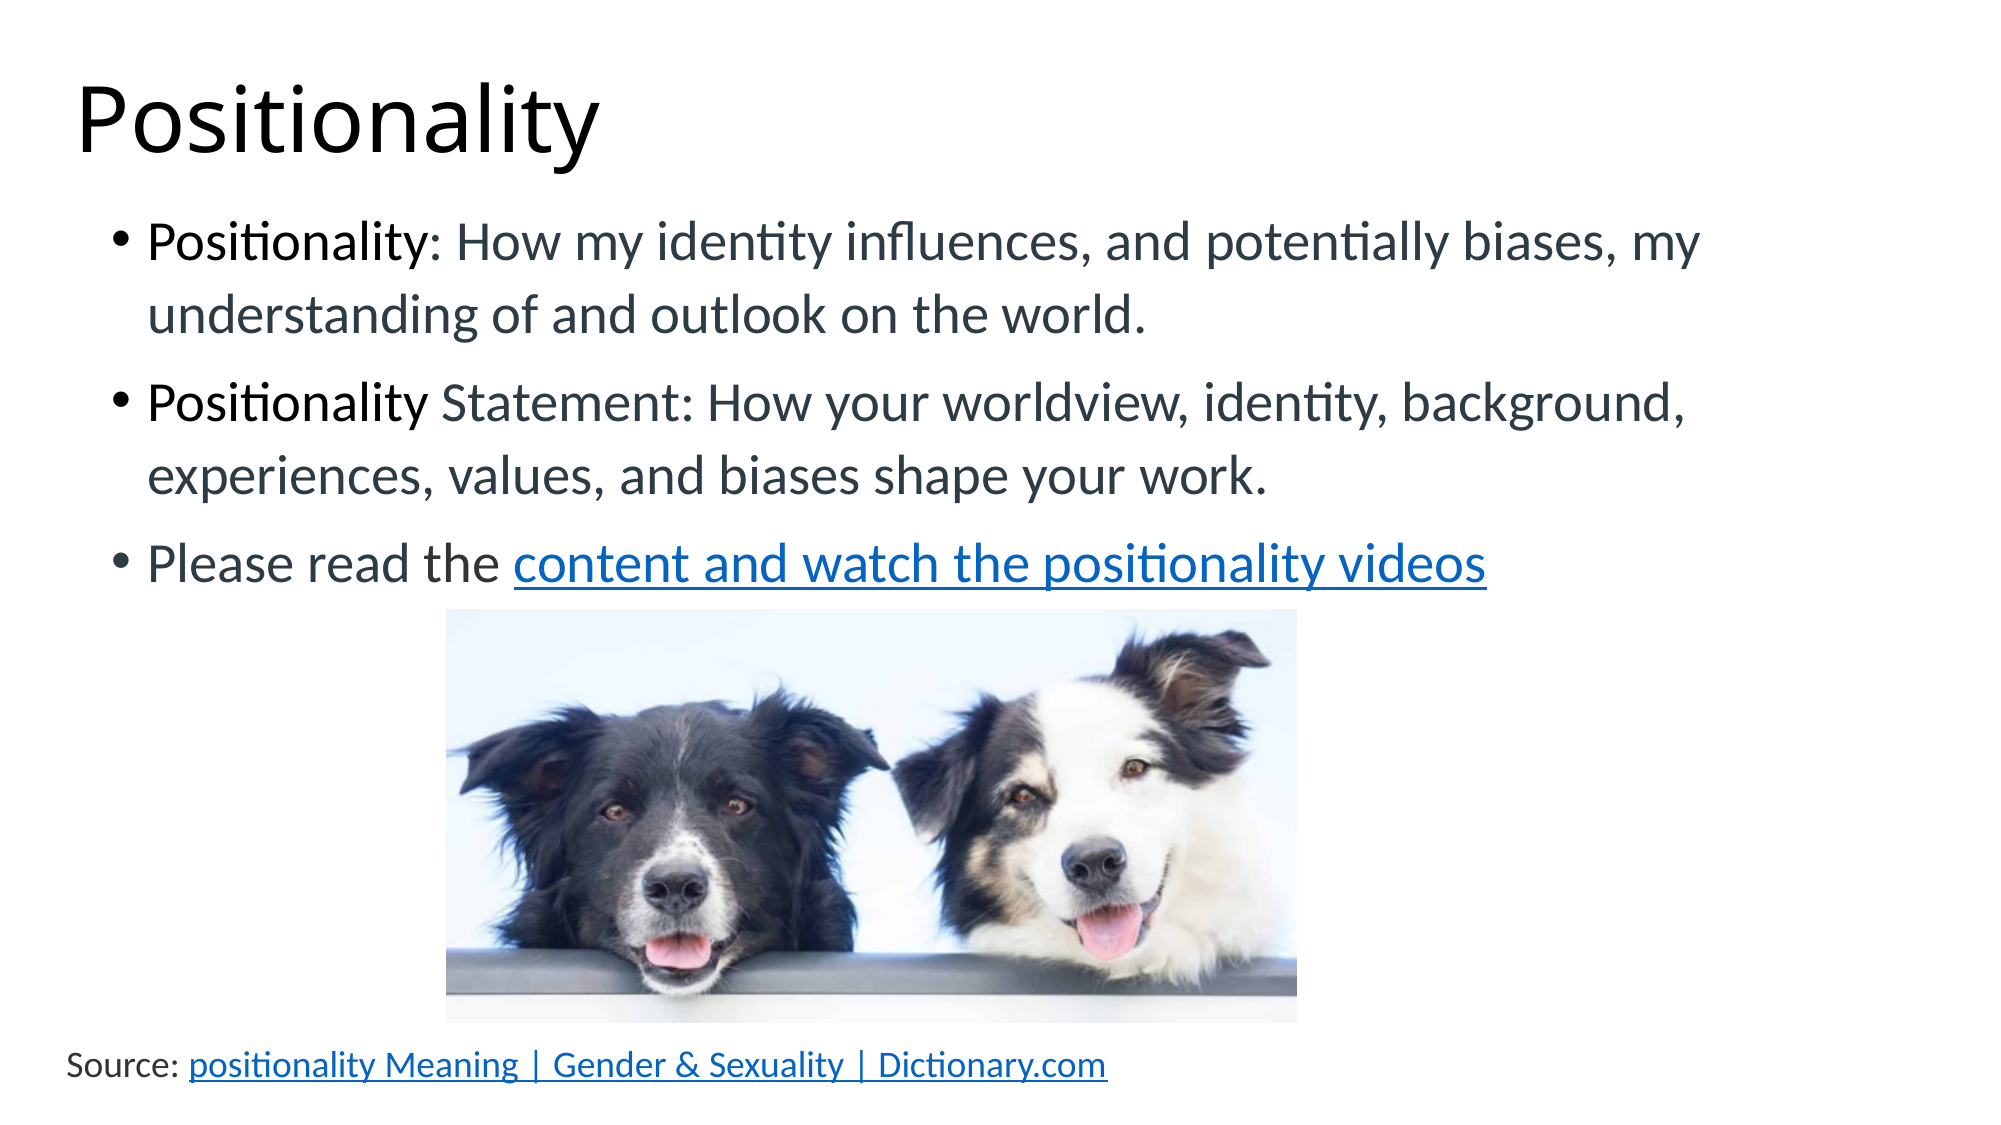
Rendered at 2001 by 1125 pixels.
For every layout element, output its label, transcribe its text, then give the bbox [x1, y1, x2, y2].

list Positionality: How my identity influences, and potentially biases, my understanding of and outlook on the world. Positionality Statement: How your worldview, identity, background, experiences, values, and biases shape your work. Please read the content and watch the positionality videos [59, 192, 1972, 606]
title Positionality [59, 31, 1785, 192]
text_box Source: positionality Meaning | Gender & Sexuality | Dictionary.com [51, 1032, 1123, 1093]
picture [446, 609, 1297, 1023]
